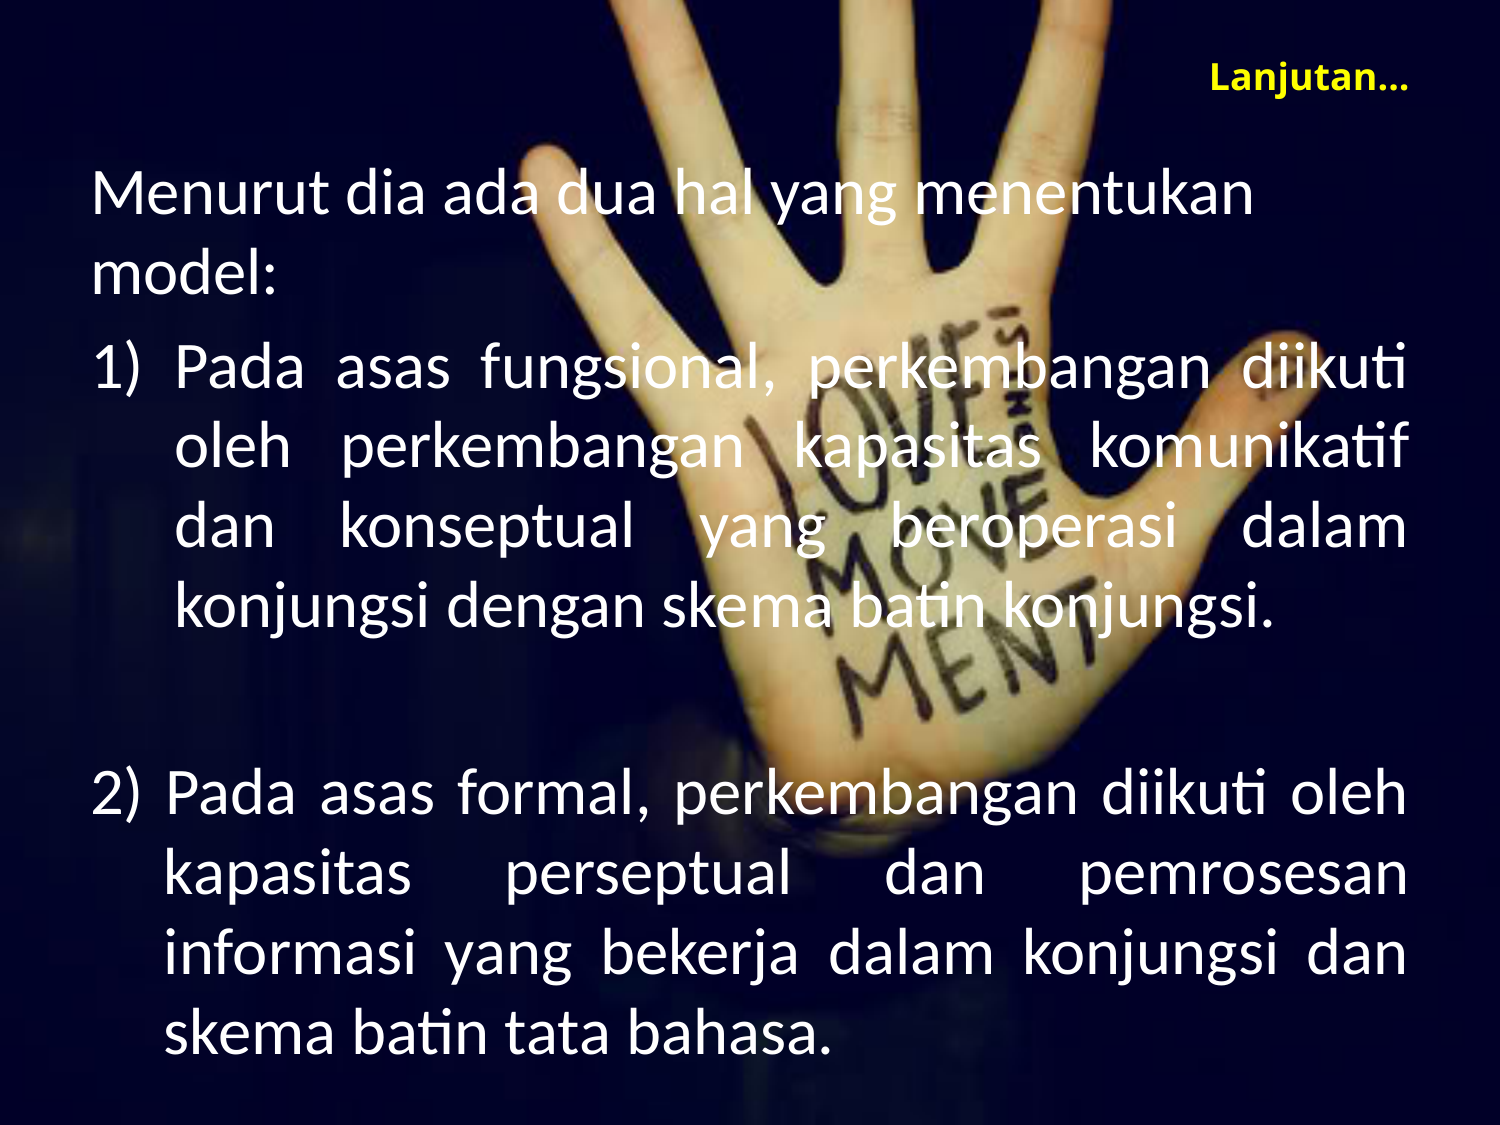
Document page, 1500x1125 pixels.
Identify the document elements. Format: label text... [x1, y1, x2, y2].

picture [0, 0, 1500, 1125]
title Lanjutan... [75, 45, 1425, 106]
list Menurut dia ada dua hal yang menentukan model: Pada asas fungsional, perkembangan diikuti oleh perkembangan kapasitas komunikatif dan konseptual yang beroperasi dalam konjungsi dengan skema batin konjungsi. 2) Pada asas formal, perkembangan diikuti oleh kapasitas perseptual dan pemrosesan informasi yang bekerja dalam konjungsi dan skema batin tata bahasa. [75, 140, 1425, 1090]
